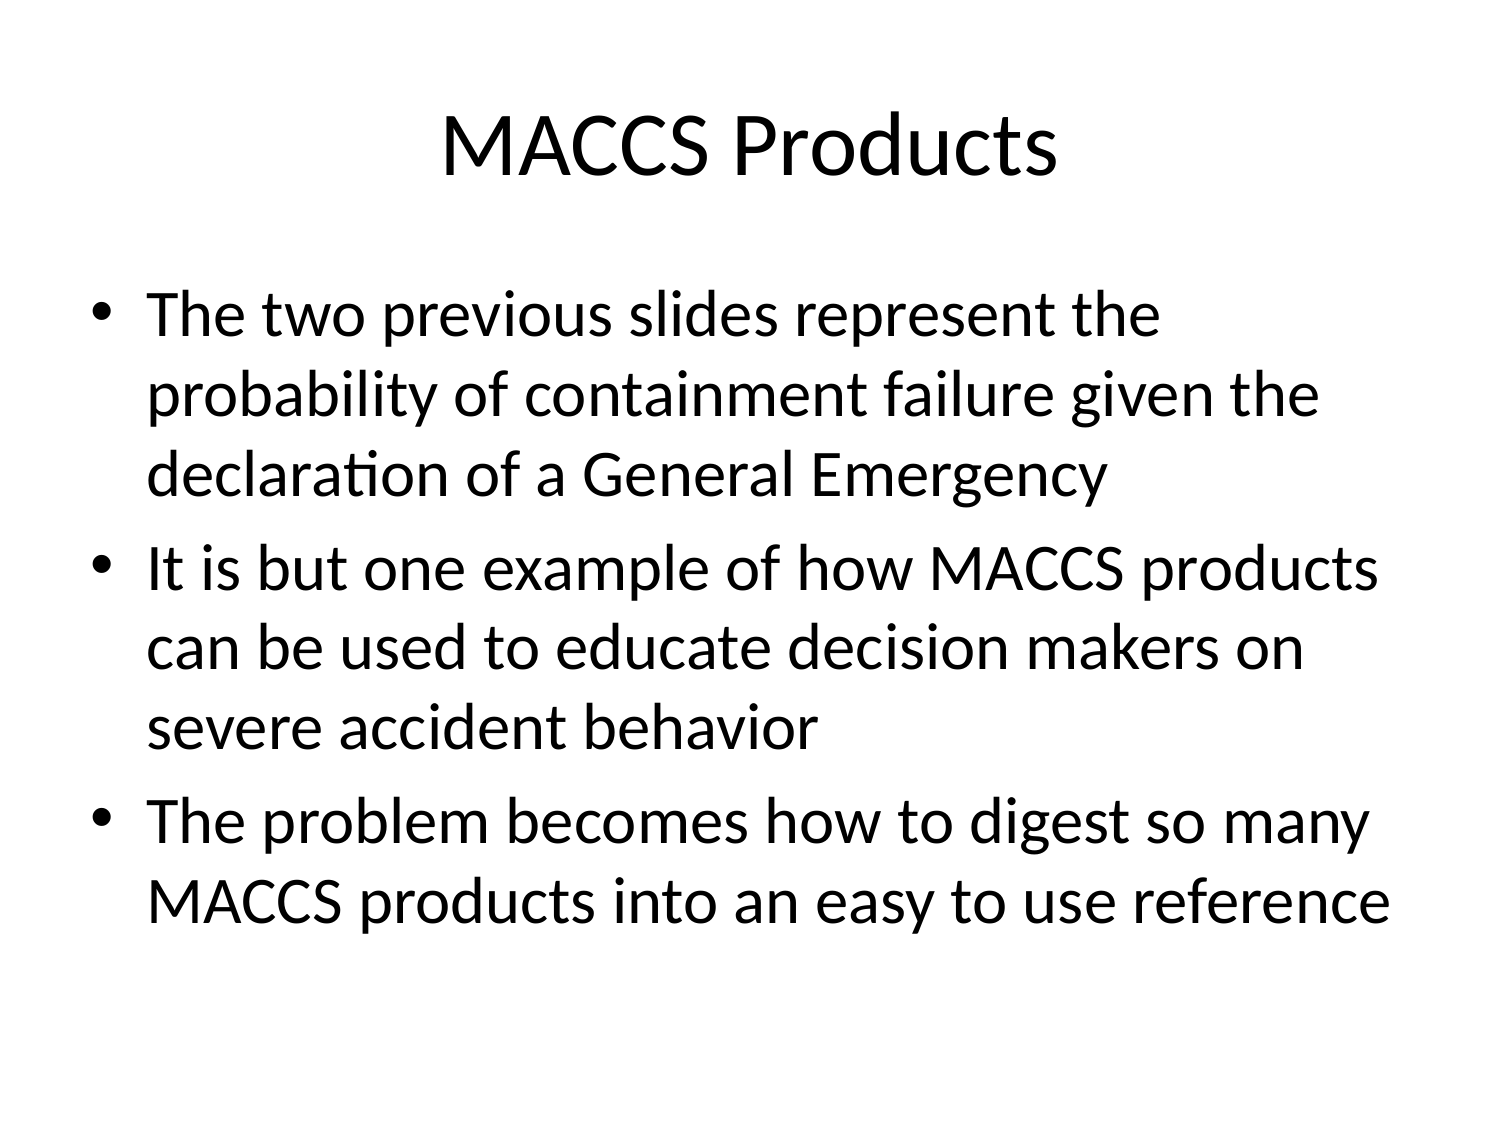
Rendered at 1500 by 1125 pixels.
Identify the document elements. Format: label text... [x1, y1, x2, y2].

title MACCS Products [75, 45, 1425, 233]
list The two previous slides represent the probability of containment failure given the declaration of a General Emergency It is but one example of how MACCS products can be used to educate decision makers on severe accident behavior The problem becomes how to digest so many MACCS products into an easy to use reference [75, 262, 1425, 1005]
